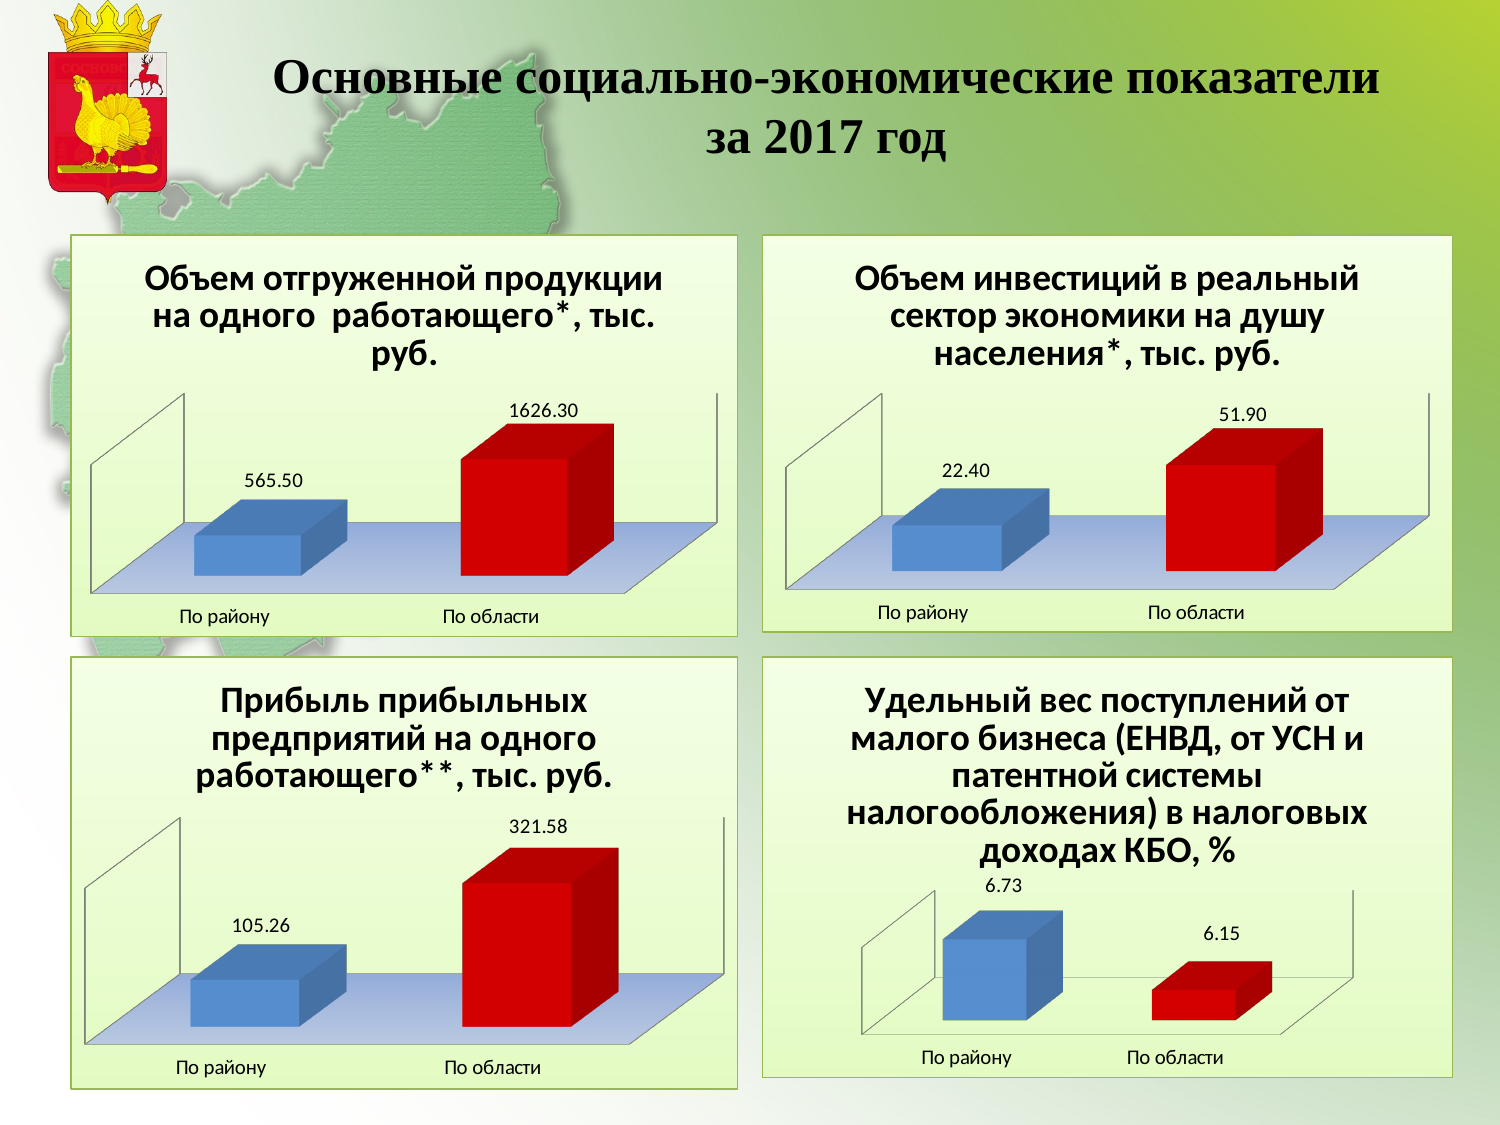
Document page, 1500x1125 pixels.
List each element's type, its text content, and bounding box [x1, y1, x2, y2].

text_box Основные социально-экономические показатели за 2017 год [187, 35, 1465, 171]
picture [0, 0, 1500, 1125]
chart [761, 655, 1454, 1079]
chart [761, 234, 1454, 634]
chart [70, 234, 739, 638]
chart [70, 655, 739, 1091]
